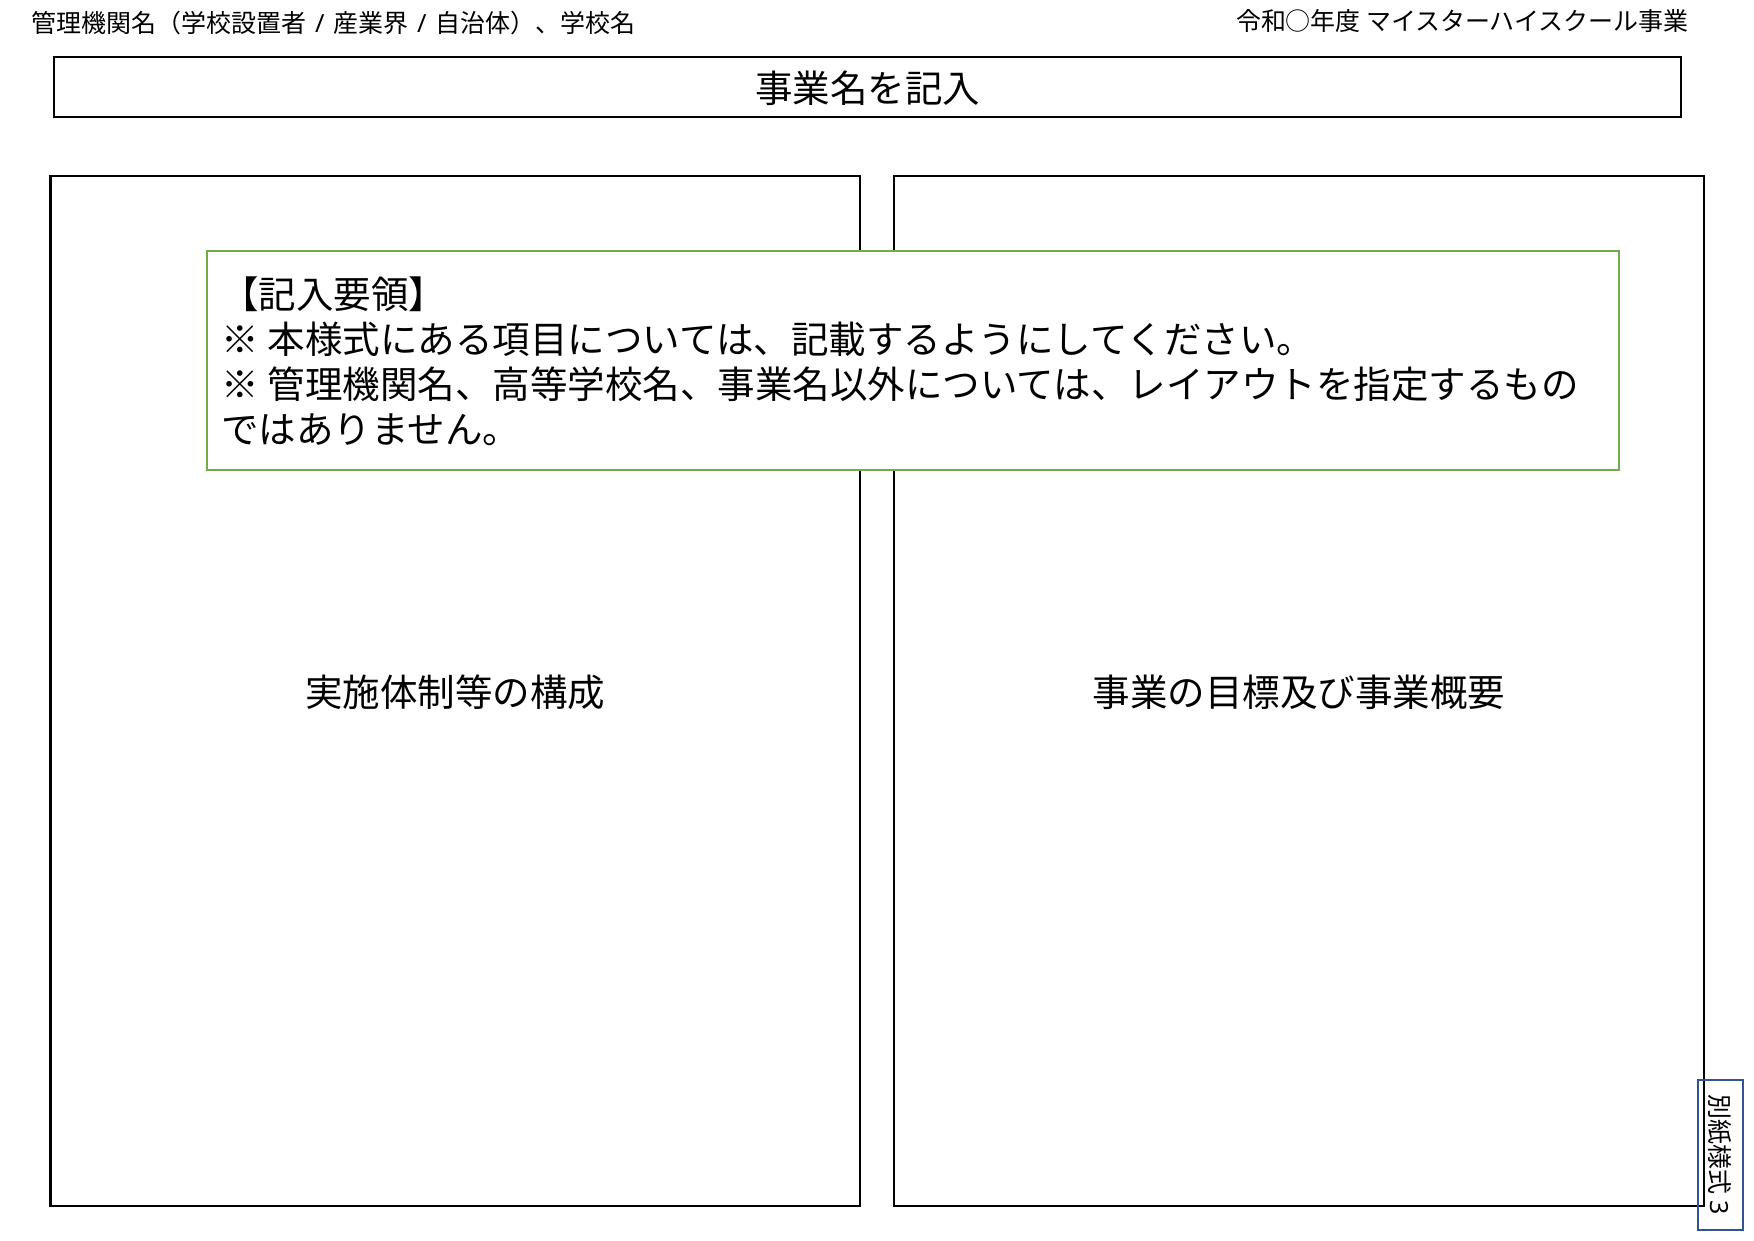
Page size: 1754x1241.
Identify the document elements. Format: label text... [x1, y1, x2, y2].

text_box 実施体制等の構成 [49, 175, 861, 1207]
text_box 別紙様式3 [1697, 1079, 1744, 1231]
text_box 事業の目標及び事業概要 [893, 175, 1705, 1207]
text_box 令和○年度 マイスターハイスクール事業 [861, 0, 1704, 43]
text_box 管理機関名（学校設置者/産業界/自治体）、学校名 [16, 0, 861, 45]
text_box 事業名を記入 [53, 56, 1682, 118]
text_box 【記入要領】 ※本様式にある項目については、記載するようにしてください。 ※管理機関名、高等学校名、事業名以外については、レイアウトを指定するものではありません。 [206, 250, 1620, 471]
